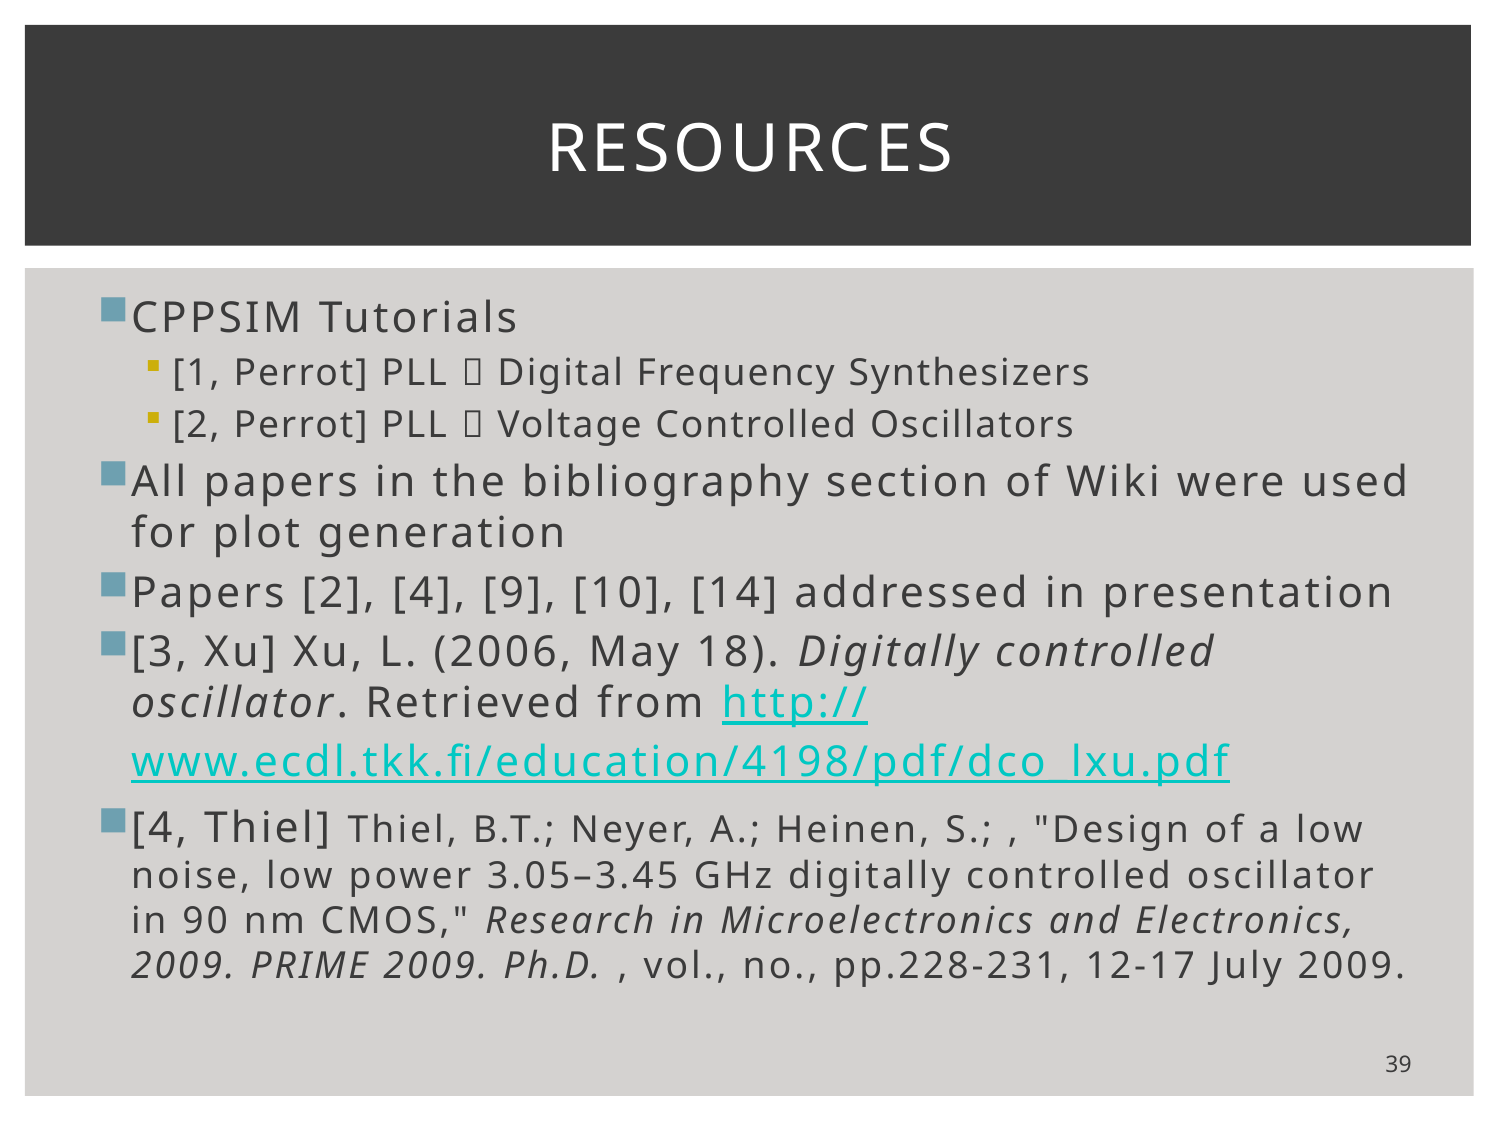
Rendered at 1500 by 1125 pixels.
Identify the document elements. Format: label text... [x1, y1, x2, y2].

list CPPSIM Tutorials [1, Perrot] PLL  Digital Frequency Synthesizers [2, Perrot] PLL  Voltage Controlled Oscillators All papers in the bibliography section of Wiki were used for plot generation Papers [2], [4], [9], [10], [14] addressed in presentation [3, Xu] Xu, L. (2006, May 18). Digitally controlled oscillator. Retrieved from http://www.ecdl.tkk.fi/education/4198/pdf/dco_lxu.pdf [4, Thiel] Thiel, B.T.; Neyer, A.; Heinen, S.; , "Design of a low noise, low power 3.05–3.45 GHz digitally controlled oscillator in 90 nm CMOS," Research in Microelectronics and Electronics, 2009. PRIME 2009. Ph.D. , vol., no., pp.228-231, 12-17 July 2009. [75, 281, 1438, 1005]
title RESOURCES [62, 58, 1438, 232]
slide_number 39 [1349, 1041, 1448, 1089]
